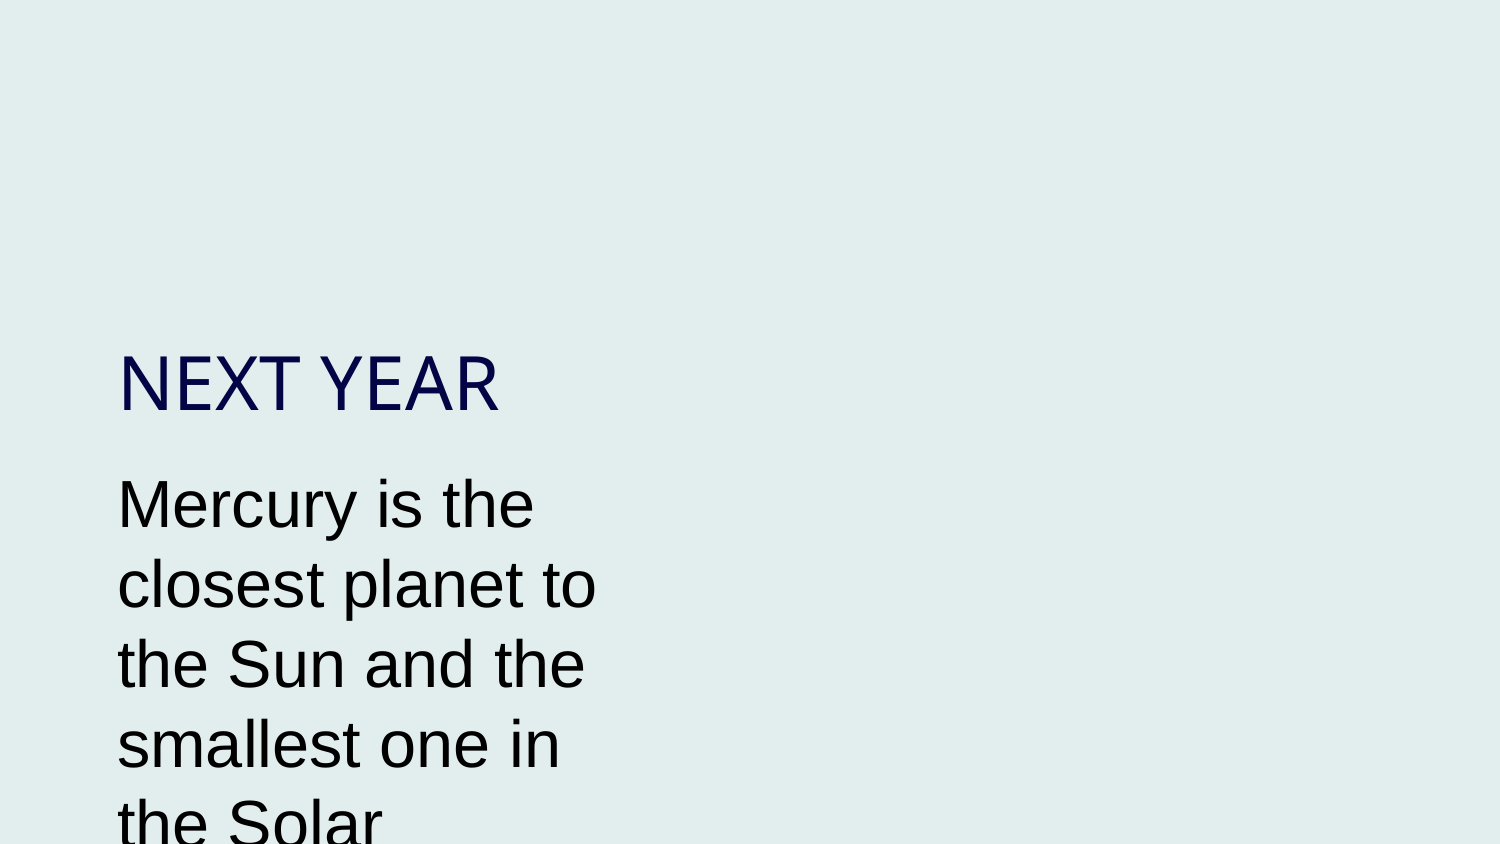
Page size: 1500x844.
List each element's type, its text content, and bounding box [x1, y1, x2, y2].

subtitle Mercury is the closest planet to the Sun and the smallest one in the Solar System—it’s only a bit larger than the Moon. The planet’s name has nothing to do with the liquid metal [116, 460, 615, 676]
text_box [0, 0, 1157, 844]
title NEXT YEAR [116, 314, 615, 426]
